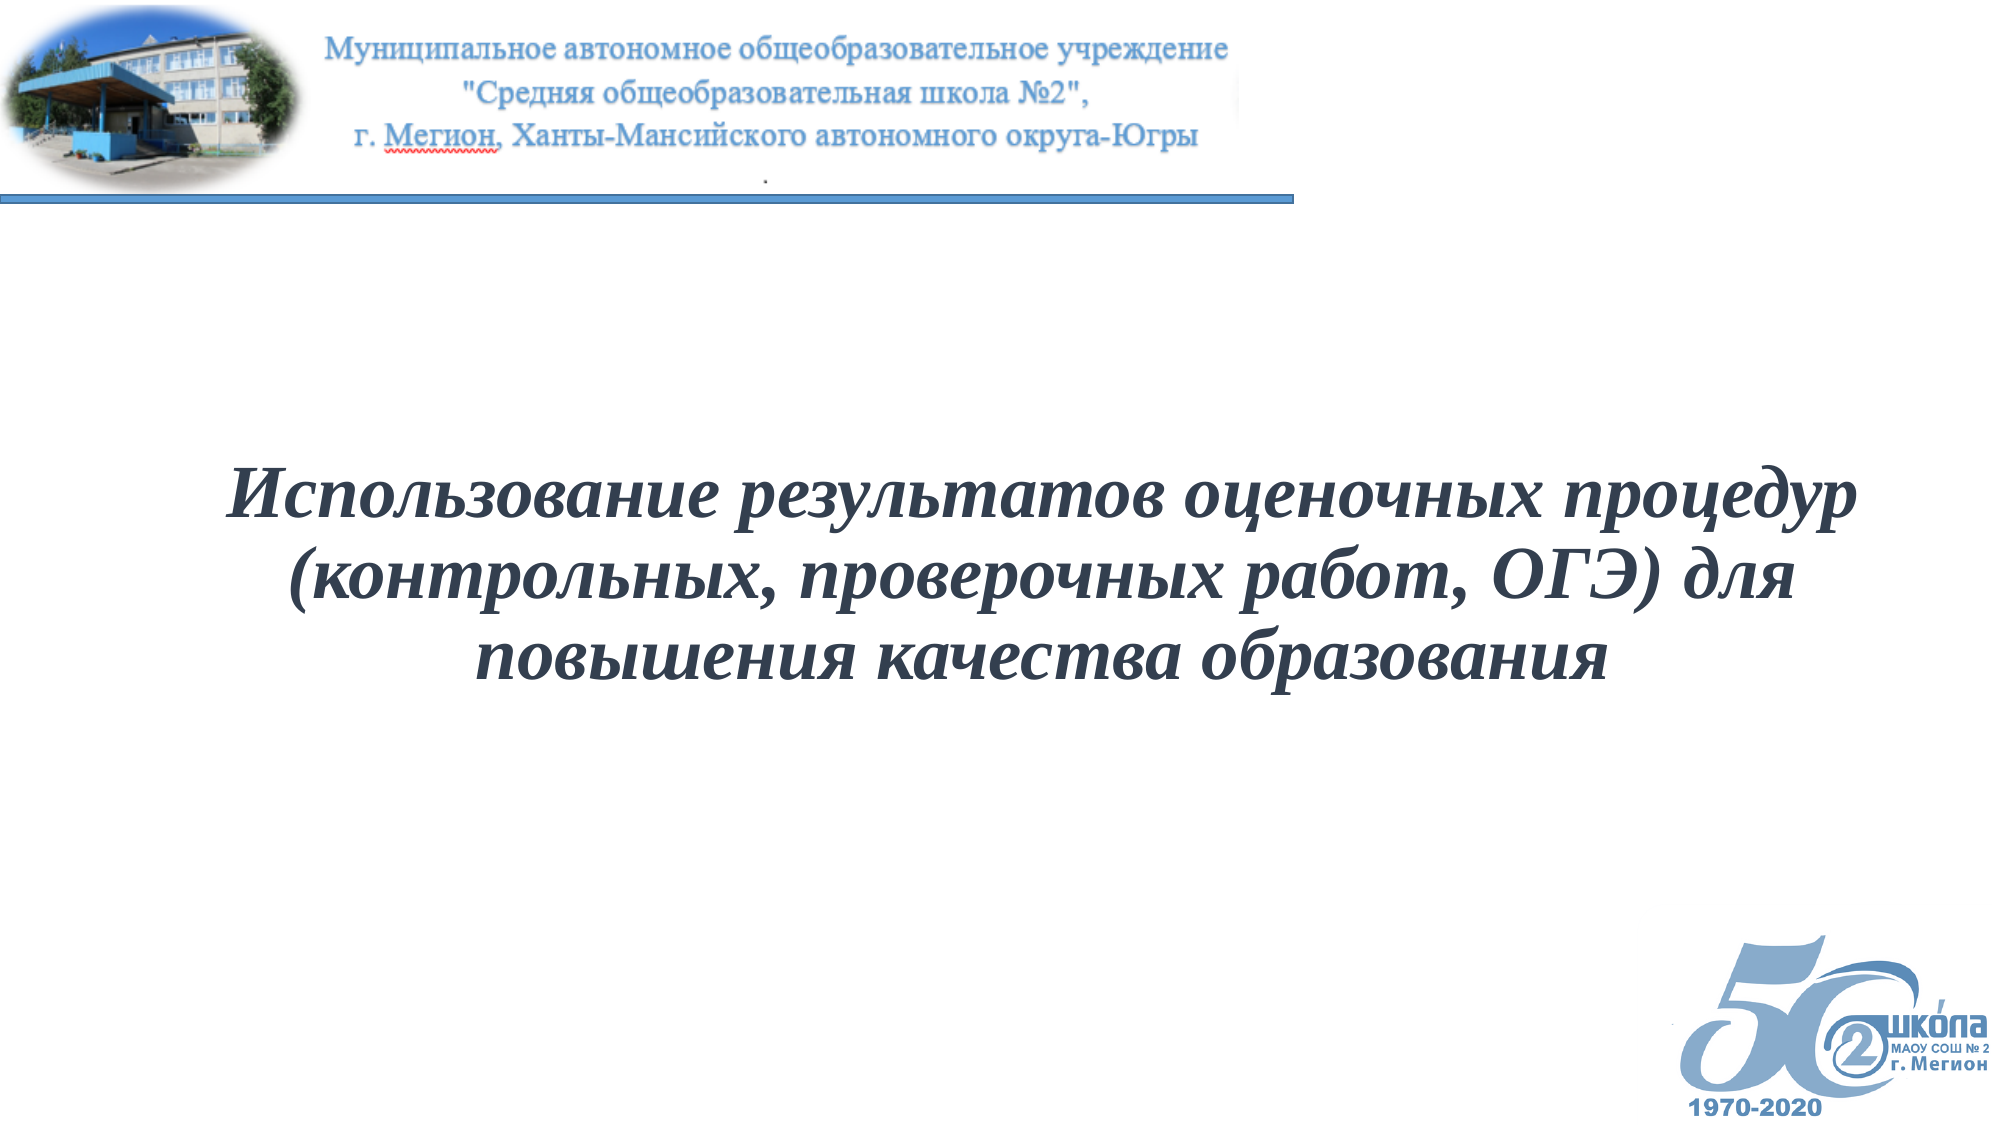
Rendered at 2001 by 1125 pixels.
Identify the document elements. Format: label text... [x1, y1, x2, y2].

title Использование результатов оценочных процедур (контрольных, проверочных работ, ОГЭ) для повышения качества образования [196, 440, 1890, 703]
picture [0, 0, 1239, 194]
picture [1637, 904, 1992, 1125]
